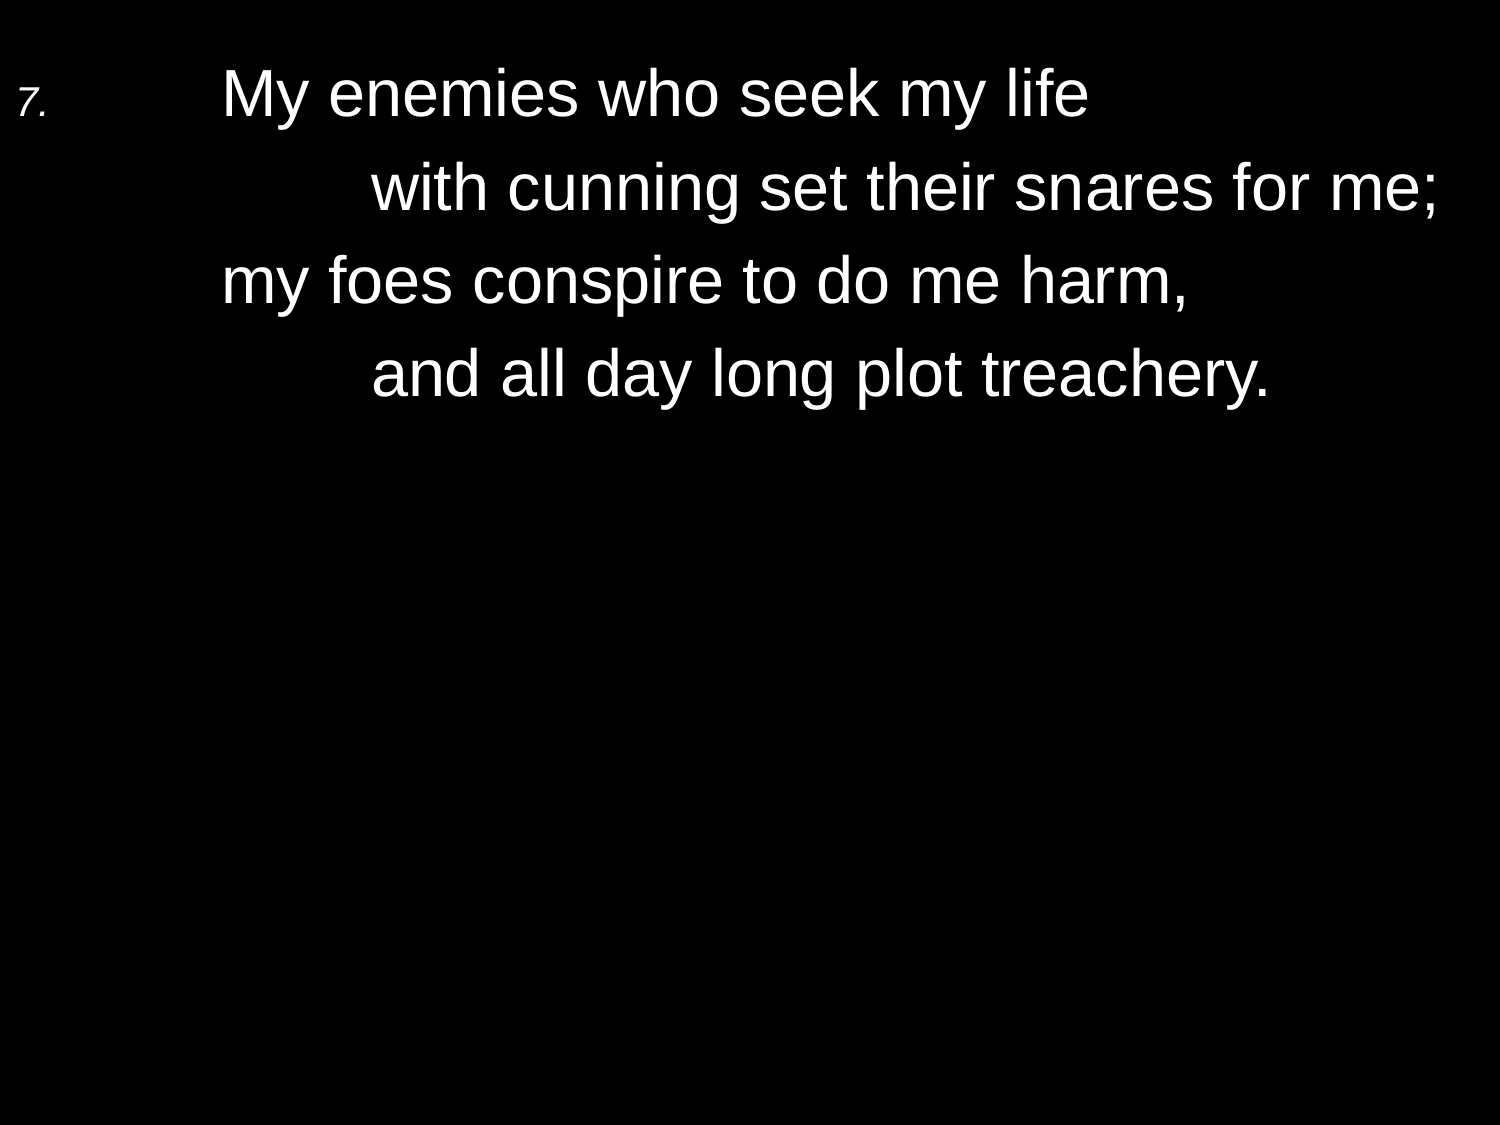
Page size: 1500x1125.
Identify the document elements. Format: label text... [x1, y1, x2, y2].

list 7. My enemies who seek my life with cunning set their snares for me; my foes conspire to do me harm, and all day long plot treachery. [0, 42, 1500, 1047]
